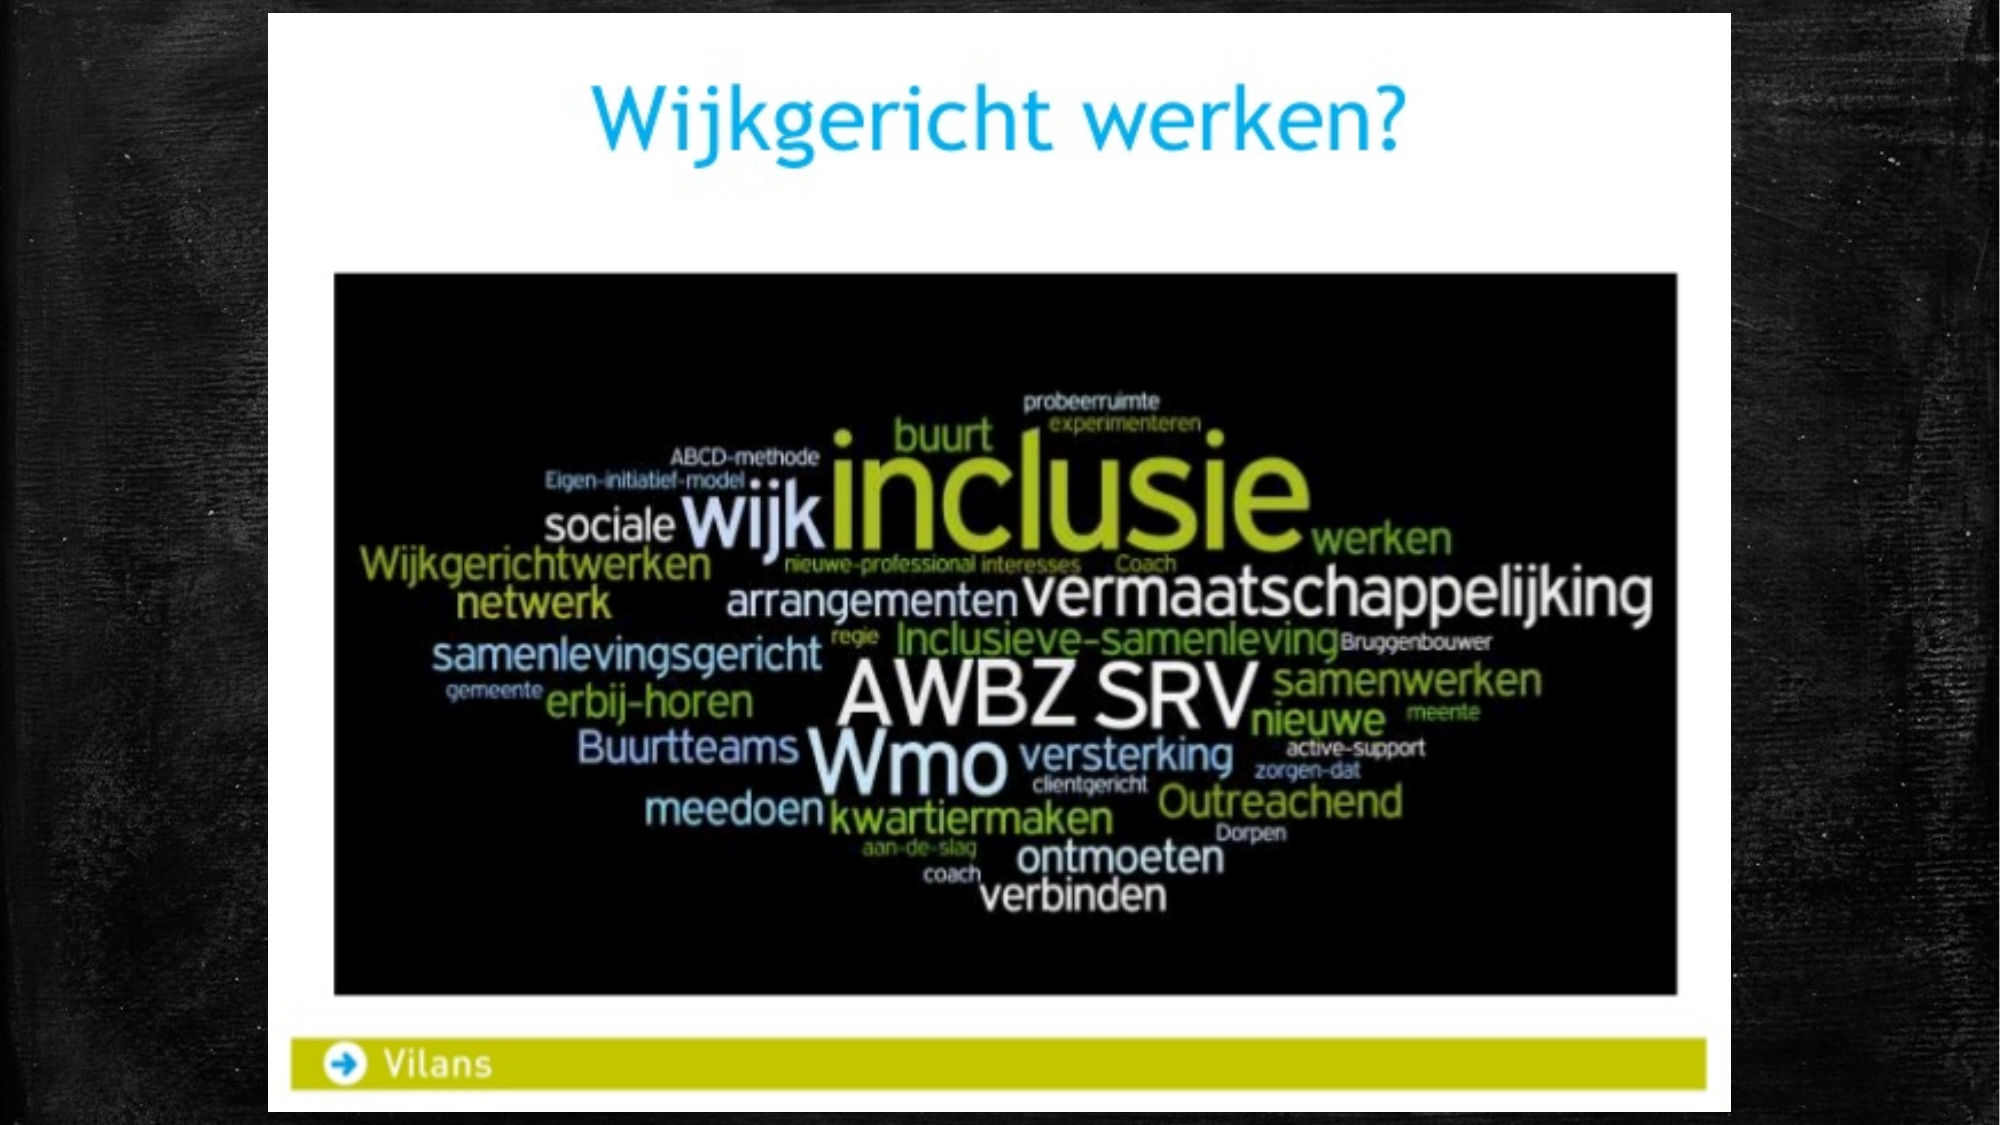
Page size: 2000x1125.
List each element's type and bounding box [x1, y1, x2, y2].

picture [268, 13, 1731, 1112]
